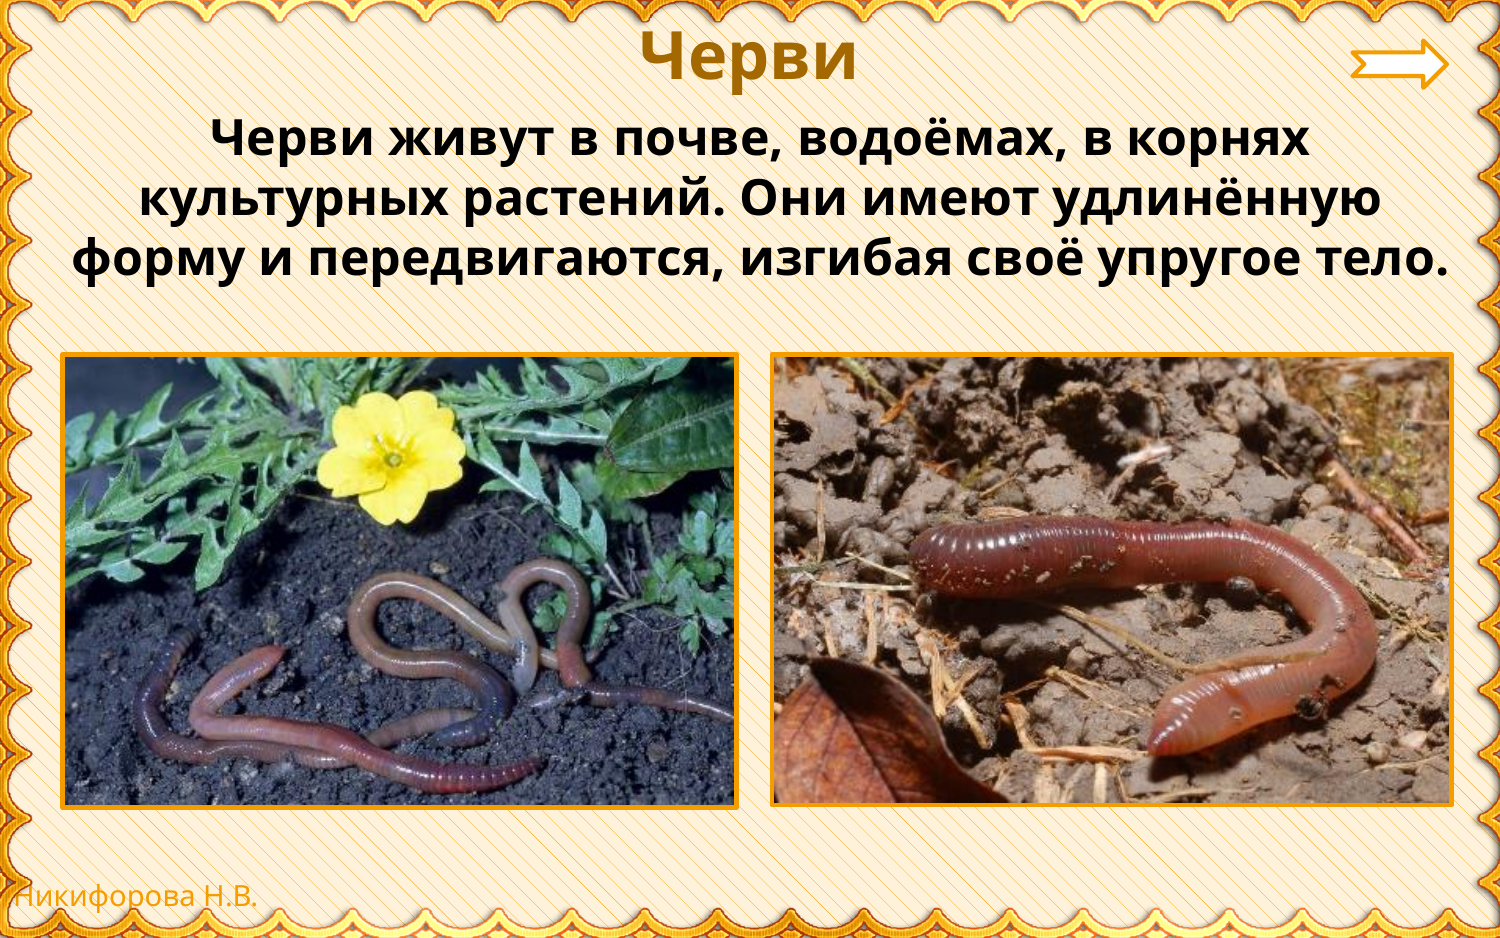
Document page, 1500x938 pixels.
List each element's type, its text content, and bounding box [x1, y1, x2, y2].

text_box Черви живут в почве, водоёмах, в корнях культурных растений. Они имеют удлинённую форму и передвигаются, изгибая своё упругое тело. [39, 97, 1483, 293]
text_box Черви [206, 5, 1294, 103]
text_box [1350, 38, 1450, 90]
picture [0, 0, 1500, 938]
